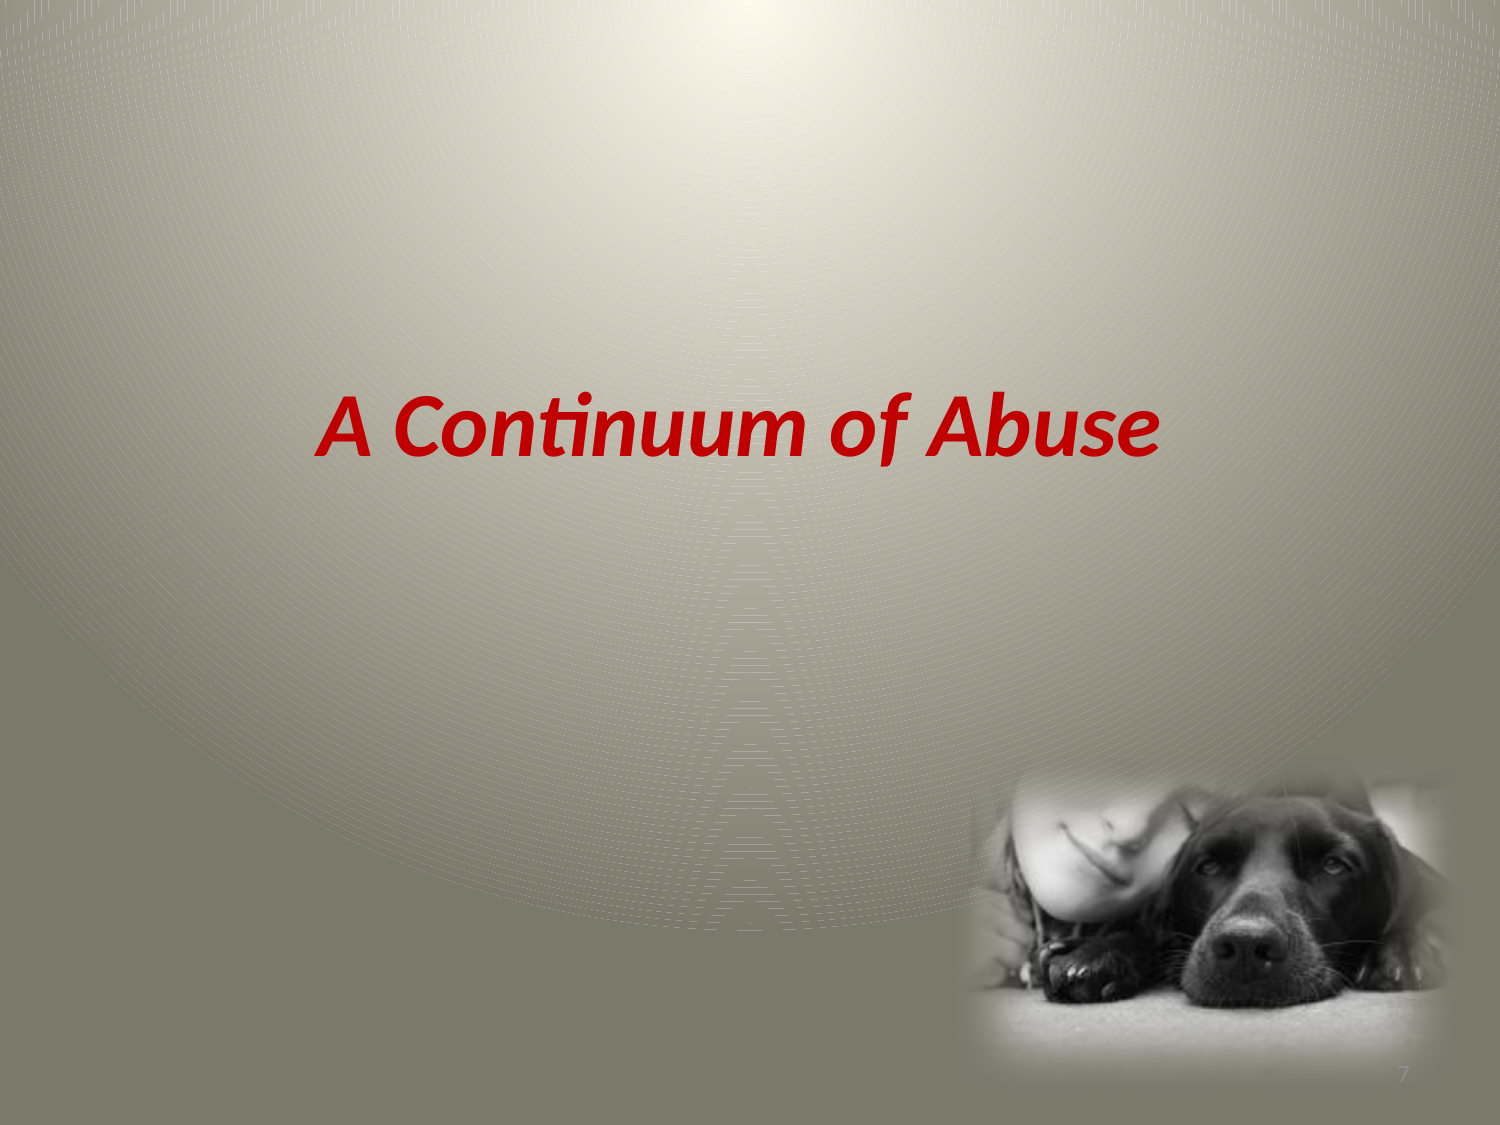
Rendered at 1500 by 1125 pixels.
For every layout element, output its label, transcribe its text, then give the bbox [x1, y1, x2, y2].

picture [1026, 831, 1388, 1022]
slide_number 7 [1074, 1042, 1425, 1103]
title A Continuum of Abuse [64, 326, 1415, 514]
